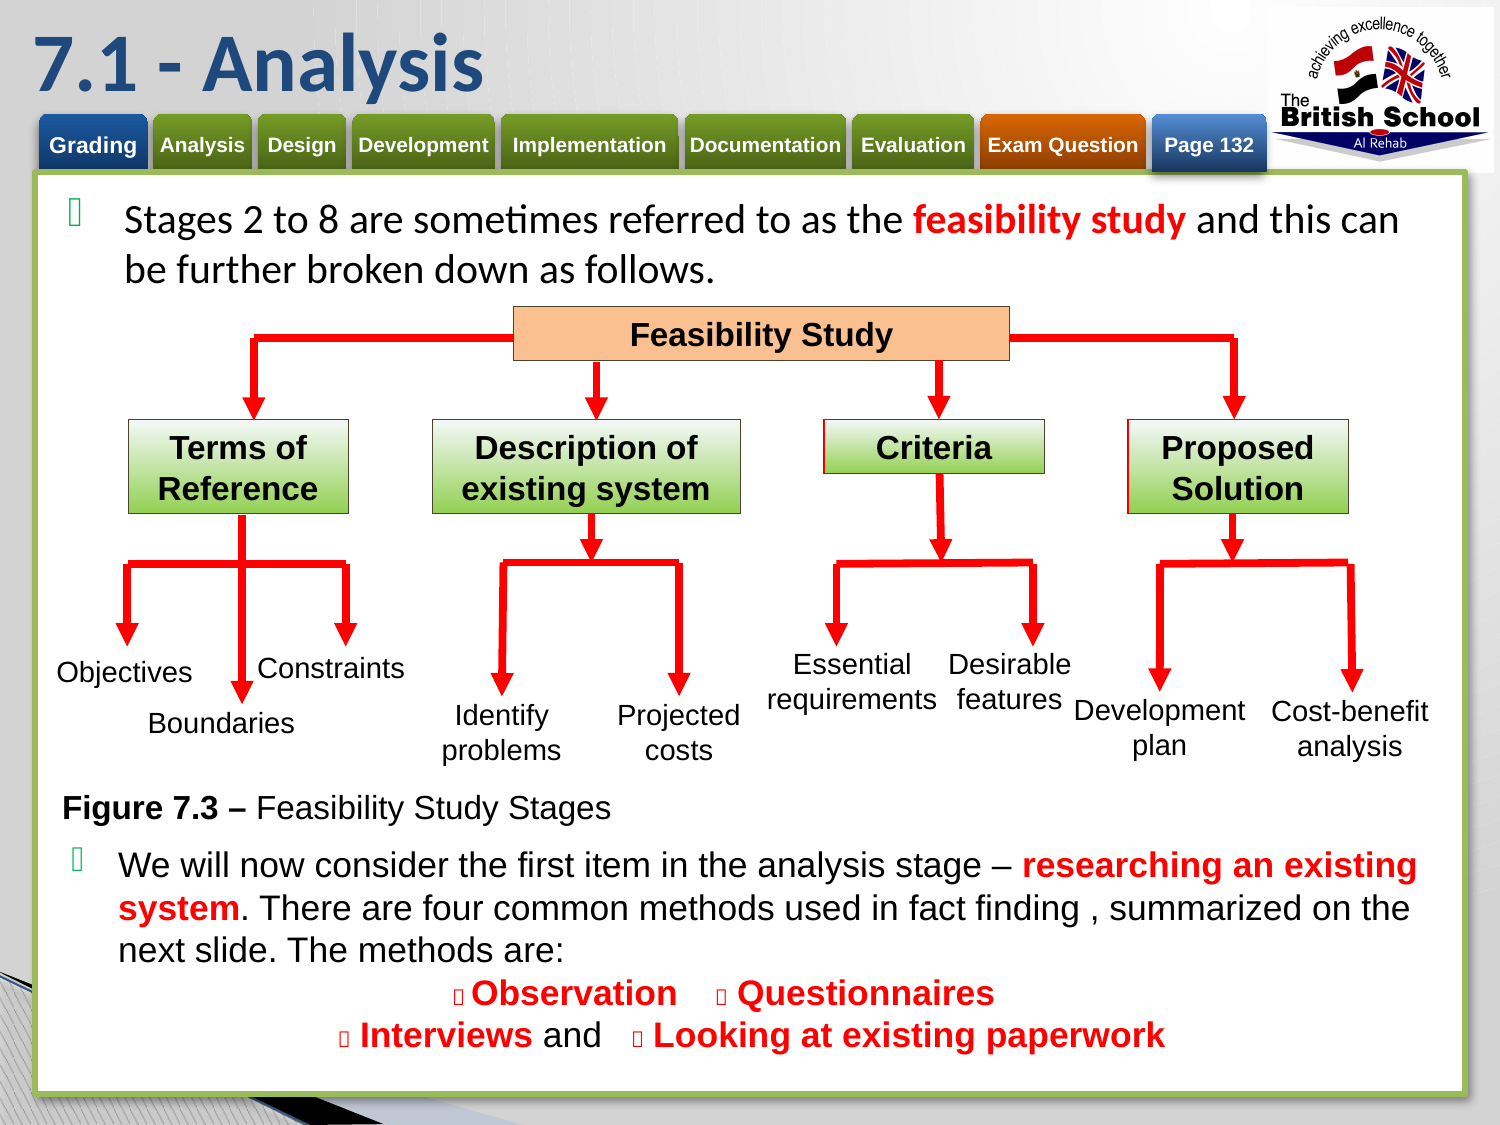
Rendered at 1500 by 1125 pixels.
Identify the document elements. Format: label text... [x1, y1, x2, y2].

picture [281, 1114, 303, 1125]
text_box Identify problems [430, 696, 573, 767]
text_box Constraints [257, 649, 410, 685]
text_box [938, 444, 942, 563]
text_box Feasibility Study [513, 306, 1010, 337]
text_box Essential requirements [765, 645, 938, 716]
picture [1267, 7, 1495, 173]
text_box Stages 2 to 8 are sometimes referred to as the feasibility study and this can be further broken down as follows. [53, 184, 1447, 300]
text_box Criteria [823, 419, 1045, 474]
text_box Terms of Reference [128, 419, 349, 514]
text_box Feasibility Study [513, 350, 1010, 361]
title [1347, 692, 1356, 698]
text_box Boundaries [147, 704, 303, 740]
text_box Proposed Solution [1127, 419, 1349, 514]
text_box Description of existing system [432, 419, 741, 514]
text_box Development plan [1073, 691, 1247, 762]
text_box Cost-benefit analysis [1264, 692, 1435, 763]
text_box Desirable features [938, 645, 1081, 716]
text_box Page 132 [1151, 113, 1268, 173]
title 7.1 - Analysis [17, 7, 1235, 110]
text_box Figure 7.3 – Feasibility Study Stages [47, 779, 632, 834]
text_box Projected costs [608, 696, 750, 767]
text_box We will now consider the first item in the analysis stage – researching an existing system. There are four common methods used in fact finding , summarized on the next slide. The methods are:  Observation  Questionnaires  Interviews and  Looking at existing paperwork [56, 834, 1447, 1062]
text_box Objectives [56, 653, 199, 689]
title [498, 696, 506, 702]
